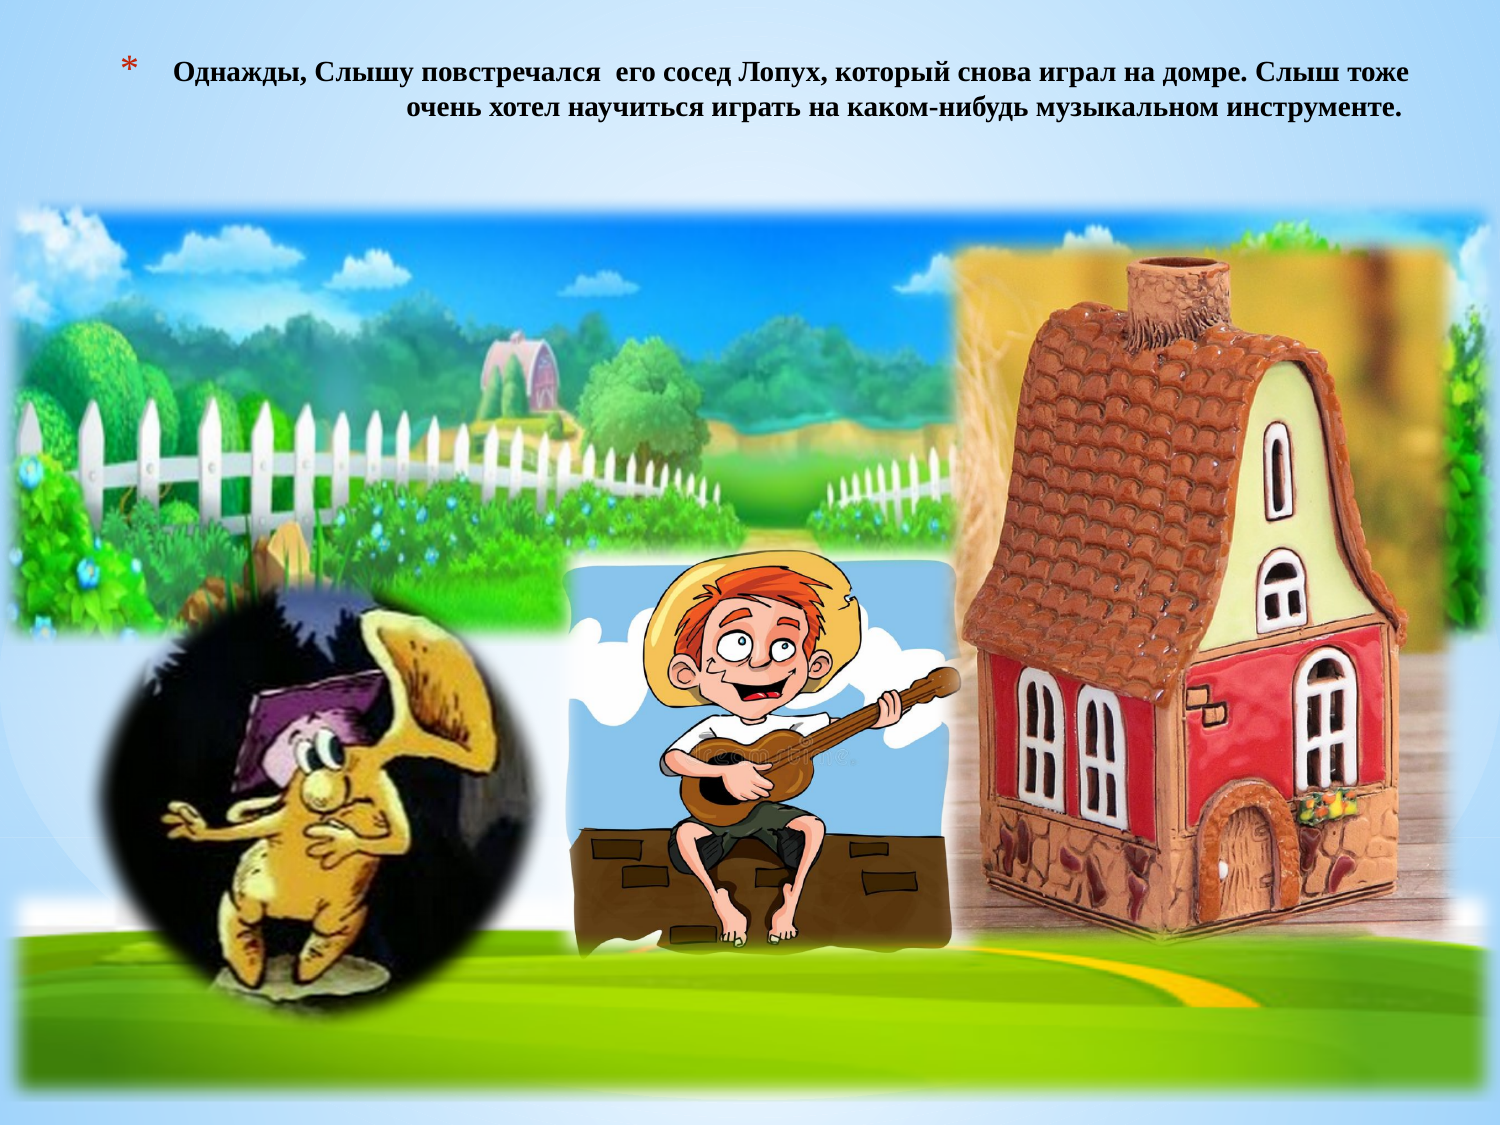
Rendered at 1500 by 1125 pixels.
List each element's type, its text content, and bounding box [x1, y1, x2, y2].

title Однажды, Слышу повстречался его сосед Лопух, который снова играл на домре. Слыш тоже очень хотел научиться играть на каком-нибудь музыкальном инструменте. [75, 45, 1425, 185]
picture [0, 196, 1500, 1107]
